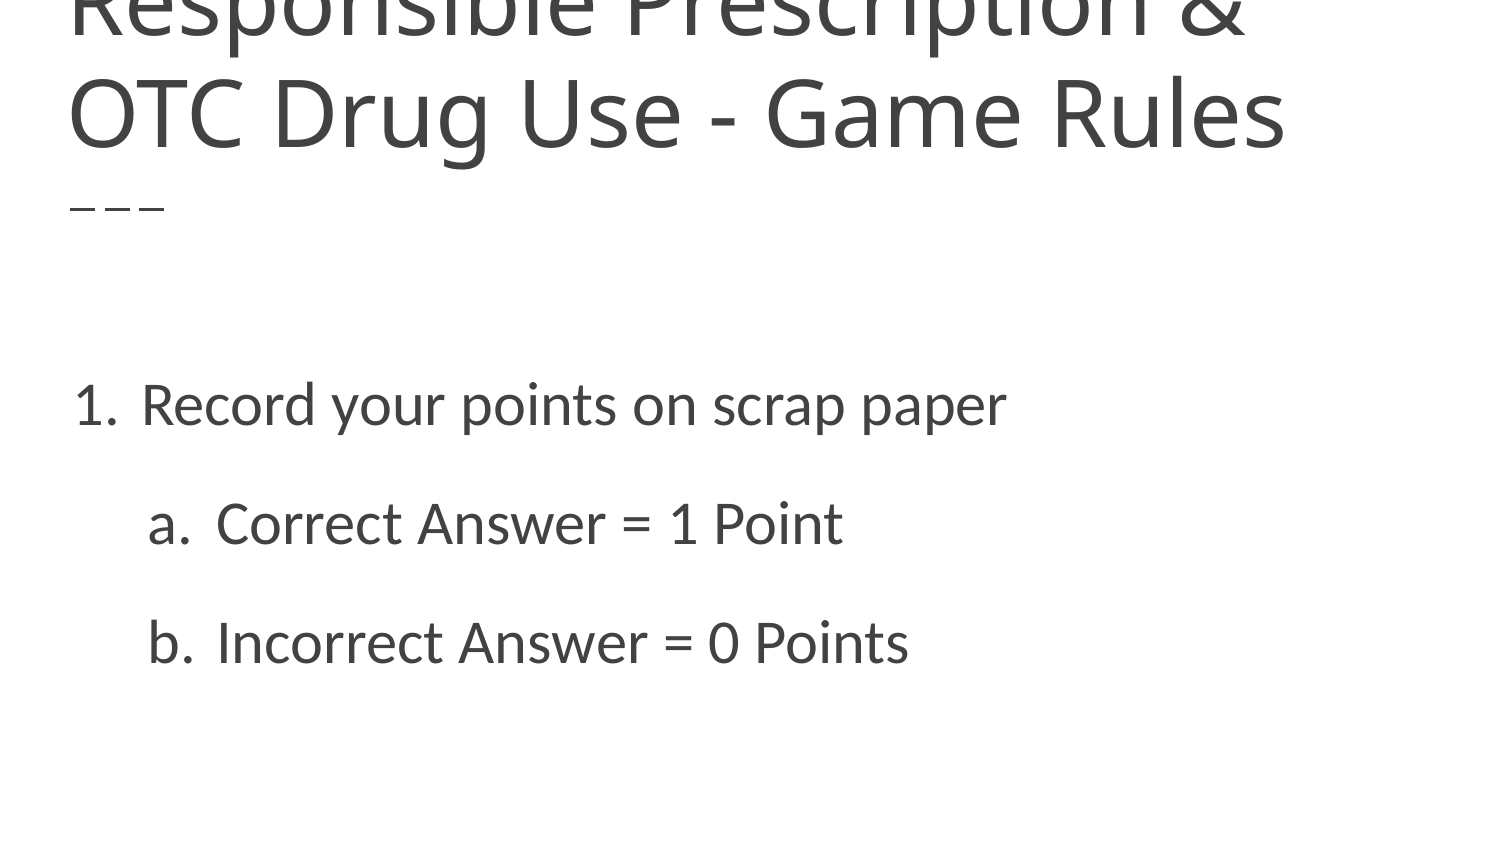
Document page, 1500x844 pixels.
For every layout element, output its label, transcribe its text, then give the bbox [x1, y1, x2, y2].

list Record your points on scrap paper Correct Answer = 1 Point Incorrect Answer = 0 Points [51, 240, 1449, 787]
title Responsible Prescription & OTC Drug Use - Game Rules [51, 61, 1449, 182]
